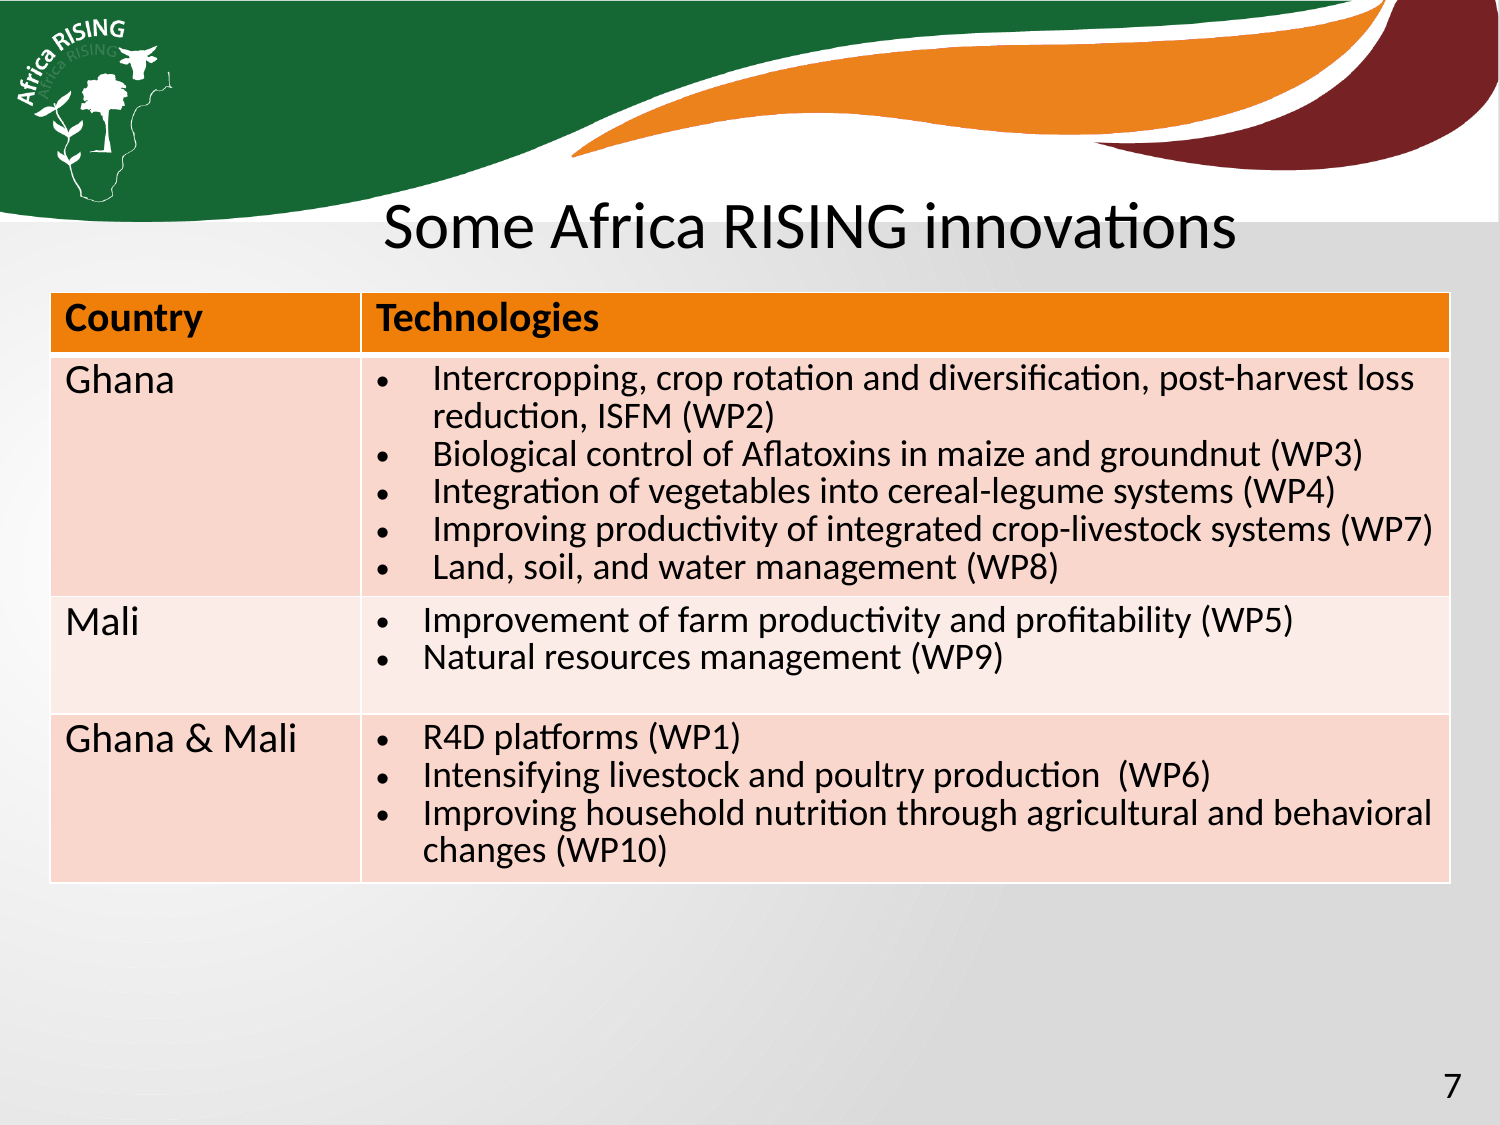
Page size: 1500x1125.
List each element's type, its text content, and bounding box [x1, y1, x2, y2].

slide_number 7 [1424, 1049, 1500, 1116]
table_cell Mali [51, 597, 360, 713]
table_cell Ghana & Mali [51, 715, 360, 882]
table_cell Ghana [51, 358, 360, 596]
table_header Technologies [362, 293, 1449, 352]
picture [0, 0, 1499, 222]
table_cell Improvement of farm productivity and profitability (WP5) Natural resources management (WP9) [362, 597, 1449, 713]
table_cell R4D platforms (WP1) Intensifying livestock and poultry production (WP6) Improving household nutrition through agricultural and behavioral changes (WP10) [362, 715, 1449, 882]
table_header Country [51, 293, 360, 352]
table_cell Intercropping, crop rotation and diversification, post-harvest loss reduction, ISFM (WP2) Biological control of Aflatoxins in maize and groundnut (WP3) Integration of vegetables into cereal-legume systems (WP4) Improving productivity of integrated crop-livestock systems (WP7) Land, soil, and water management (WP8) [362, 358, 1449, 596]
list Some Africa RISING innovations [350, 174, 1338, 263]
